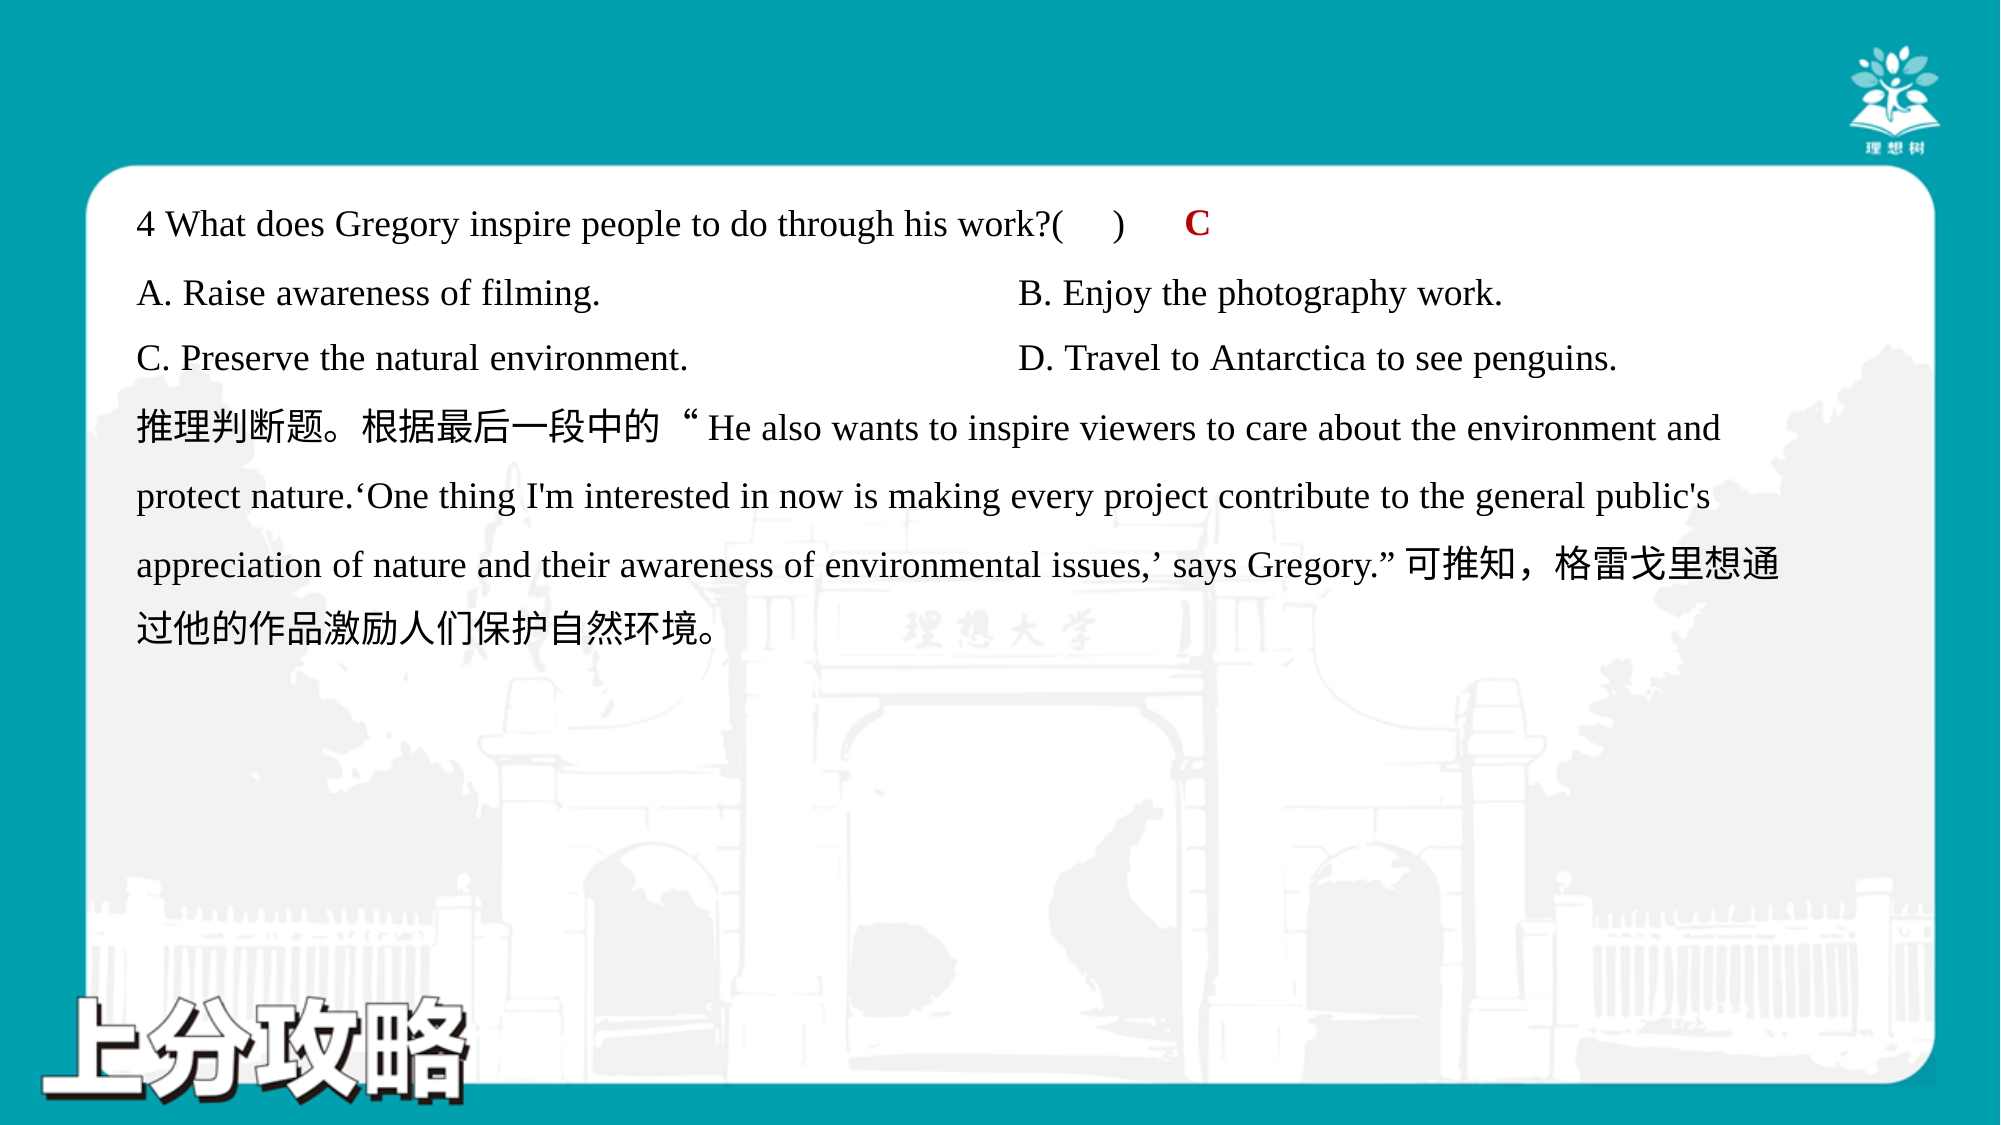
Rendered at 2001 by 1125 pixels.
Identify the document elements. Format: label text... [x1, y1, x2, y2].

text_box C [1170, 176, 1226, 236]
text_box 推理判断题。根据最后一段中的“He also wants to inspire viewers to care about the environment and protect nature.‘One thing I'm interested in now is making every project contribute to the general public's appreciation of nature and their awareness of environmental issues,’ says Gregory.”可推知，格雷戈里想通 过他的作品激励人们保护自然环境。 [136, 379, 1865, 644]
text_box A. Raise awareness of filming. B. Enjoy the photography work. C. Preserve the natural environment. D. Travel to Antarctica to see penguins. [136, 244, 1865, 371]
picture [0, 0, 2000, 1125]
text_box 4 What does Gregory inspire people to do through his work?( ) [136, 176, 1865, 237]
